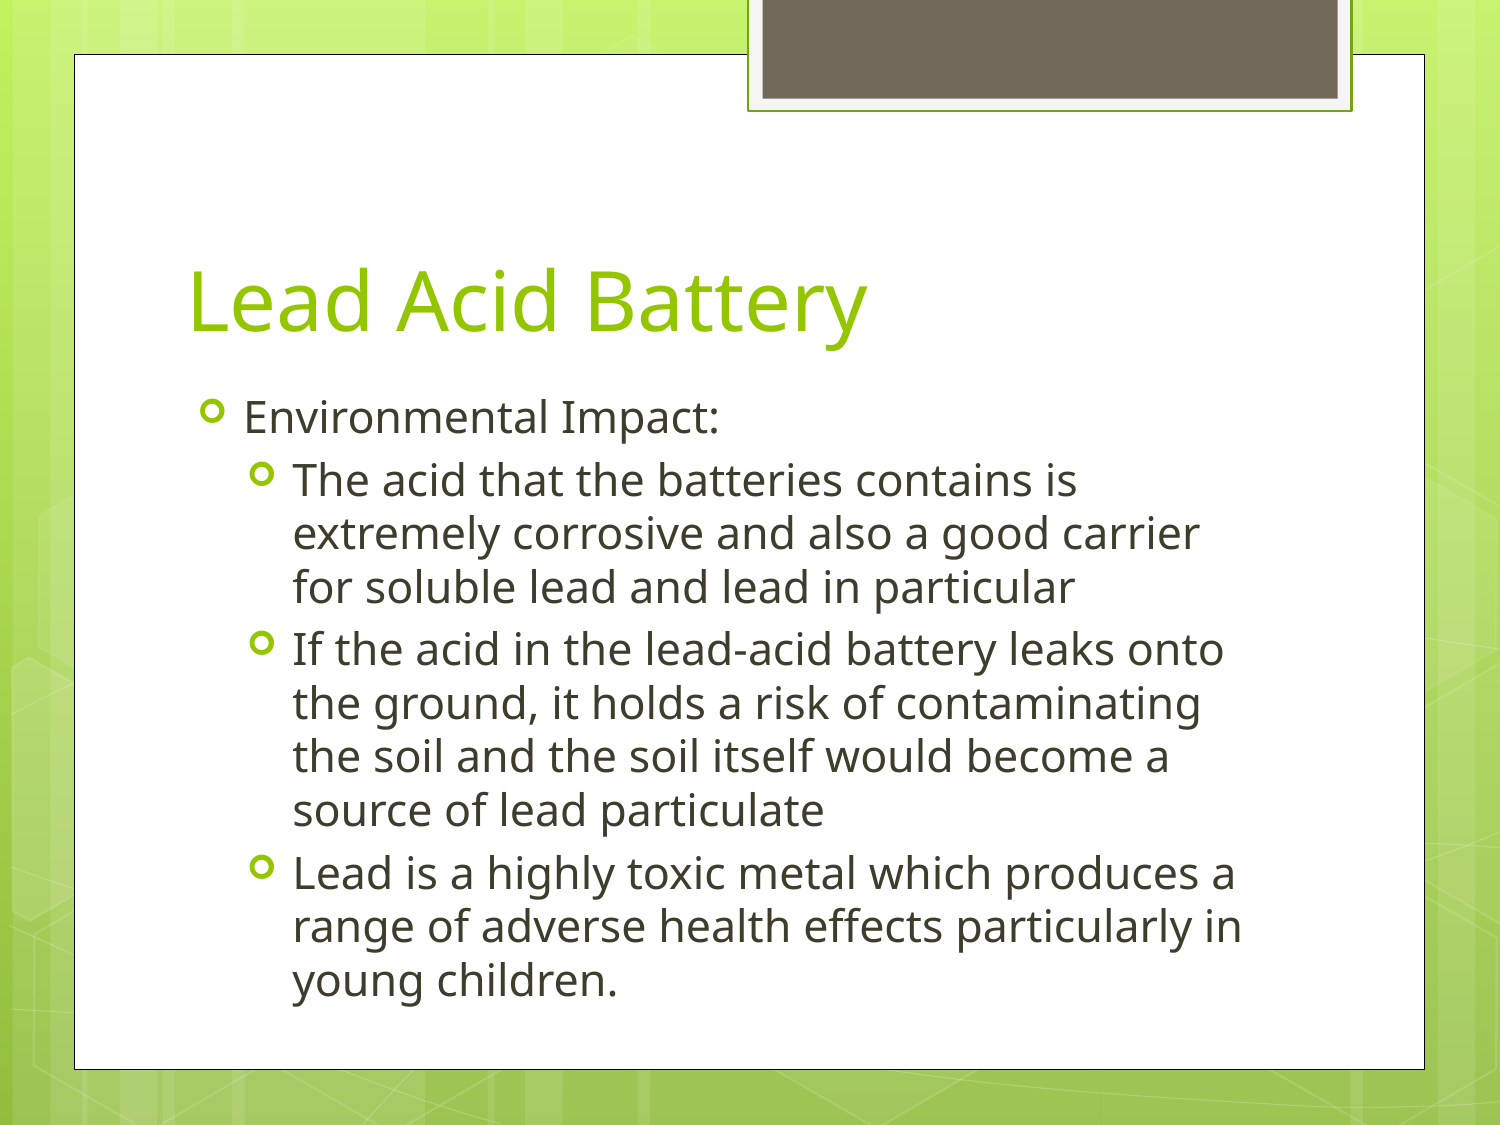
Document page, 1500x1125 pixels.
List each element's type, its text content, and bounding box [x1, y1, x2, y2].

list Environmental Impact: The acid that the batteries contains is extremely corrosive and also a good carrier for soluble lead and lead in particular If the acid in the lead-acid battery leaks onto the ground, it holds a risk of contaminating the soil and the soil itself would become a source of lead particulate Lead is a highly toxic metal which produces a range of adverse health effects particularly in young children. [171, 381, 1283, 1025]
title Lead Acid Battery [171, 168, 1324, 357]
